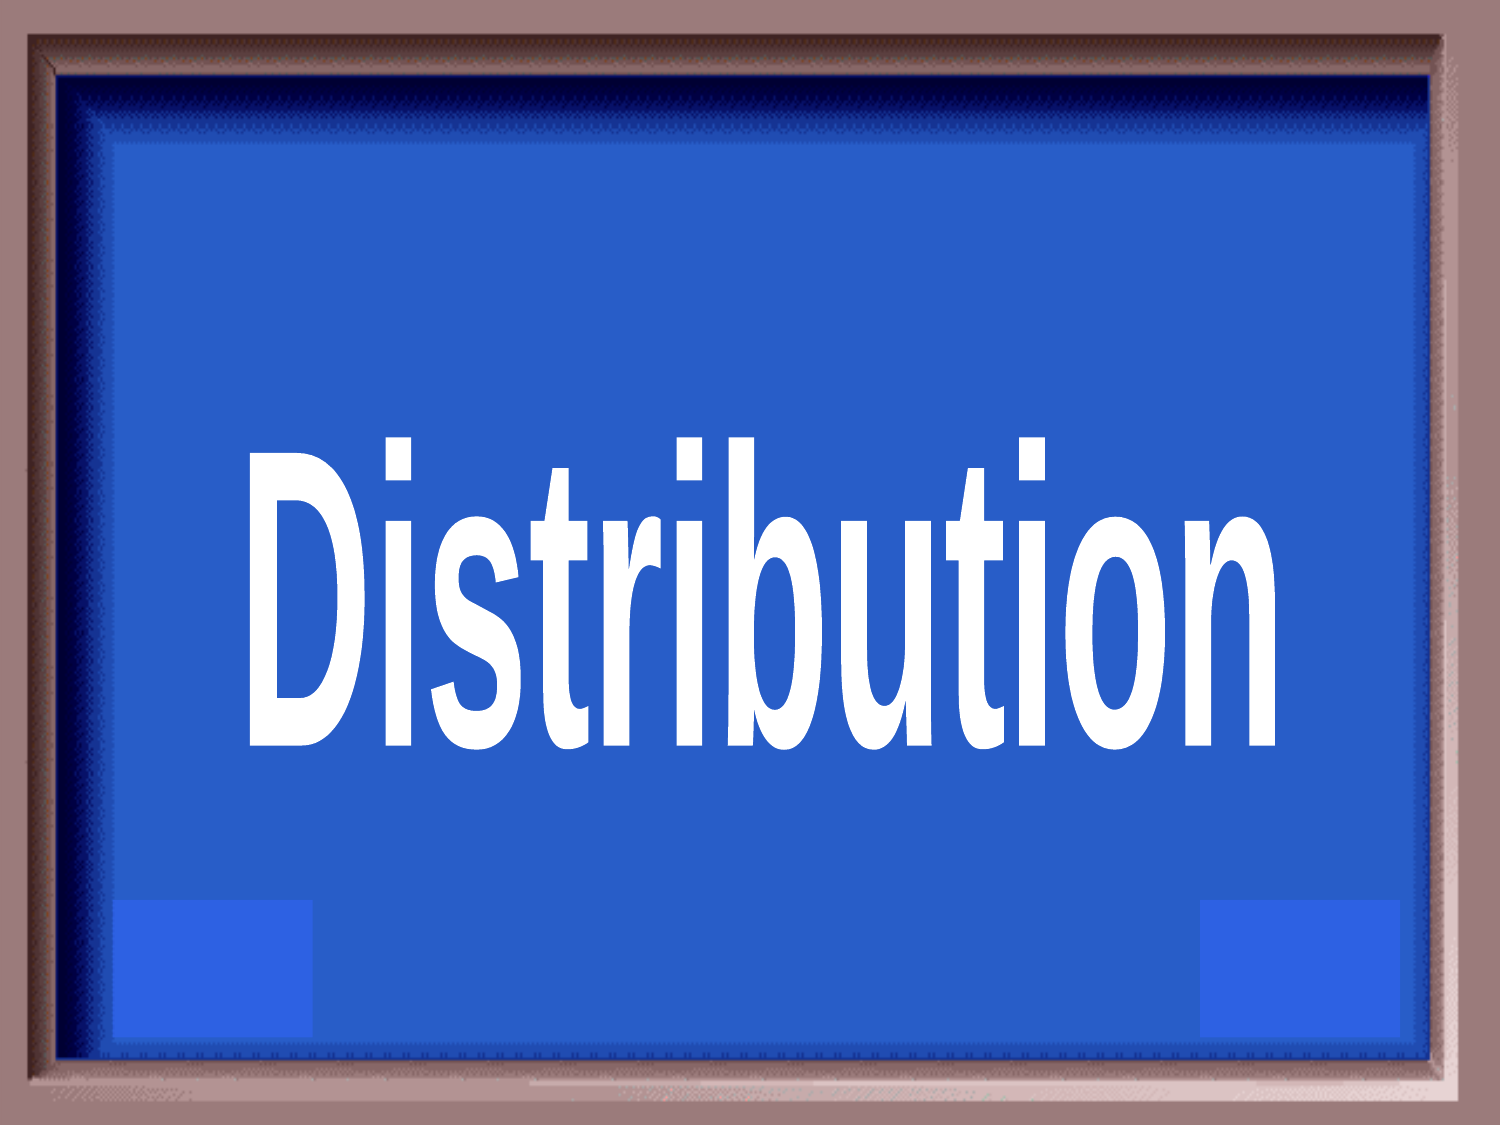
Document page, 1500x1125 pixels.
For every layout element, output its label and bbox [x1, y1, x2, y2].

text_box [1200, 899, 1401, 1038]
text_box [112, 899, 313, 1038]
picture [0, 0, 1500, 1125]
